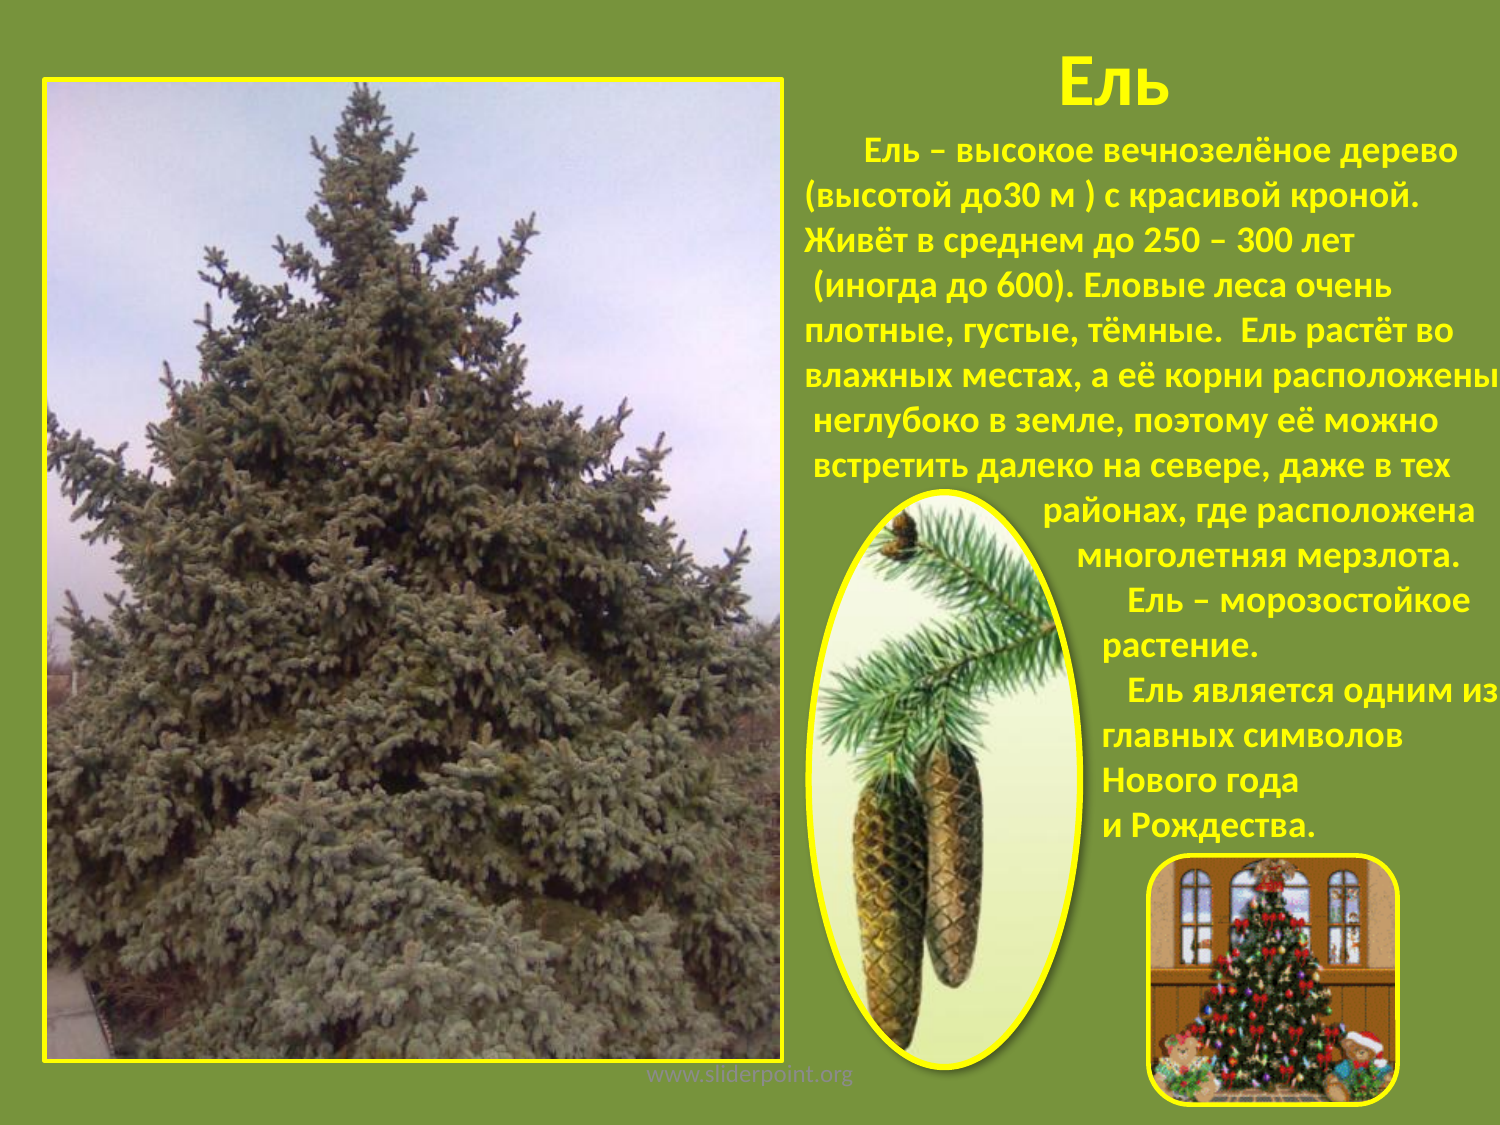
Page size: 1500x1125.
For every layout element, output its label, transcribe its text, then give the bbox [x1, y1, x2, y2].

picture [1148, 855, 1398, 1105]
picture [46, 81, 780, 1059]
text_box Ель [1043, 23, 1186, 117]
picture [808, 491, 1081, 1068]
footer www.sliderpoint.org [512, 1042, 988, 1103]
text_box Ель – высокое вечнозелёное дерево (высотой до30 м ) с красивой кроной. Живёт в среднем до 250 – 300 лет (иногда до 600). Еловые леса очень плотные, густые, тёмные. Ель растёт во влажных местах, а её корни расположены неглубоко в земле, поэтому её можно встретить далеко на севере, даже в тех районах, где расположена многолетняя мерзлота. Ель – морозостойкое растение. Ель является одним из главных символов Нового года и Рождества. [789, 117, 1500, 852]
